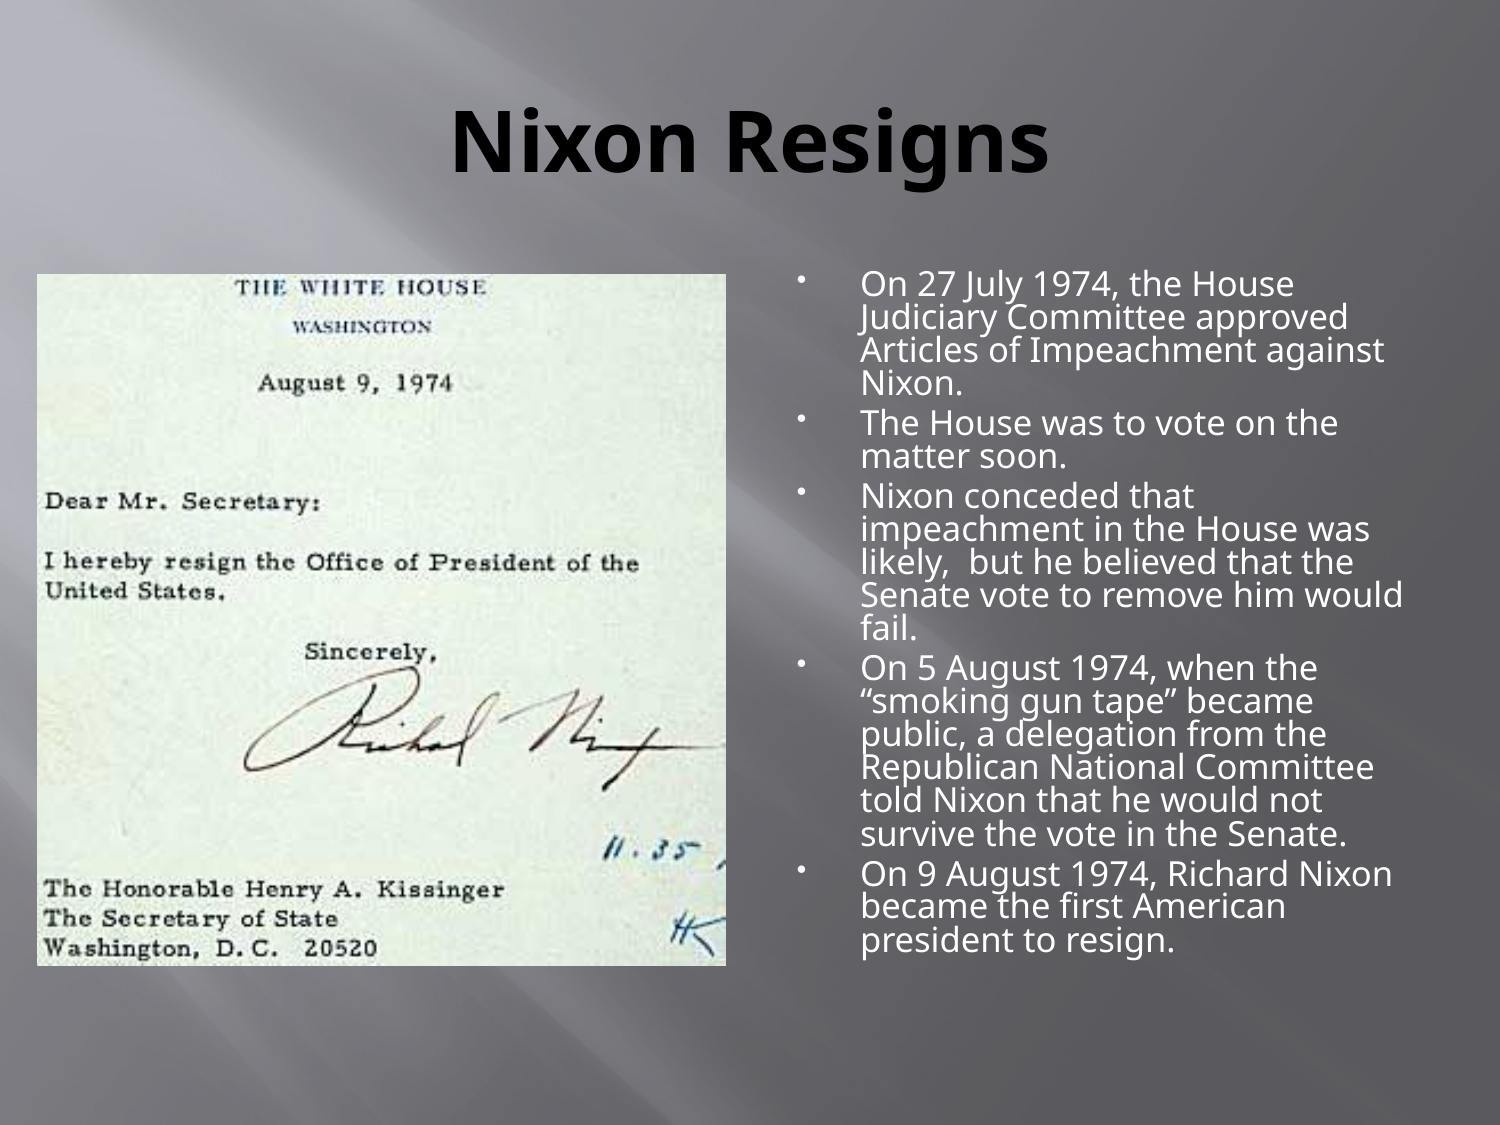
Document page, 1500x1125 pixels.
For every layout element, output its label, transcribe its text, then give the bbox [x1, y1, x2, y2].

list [37, 274, 726, 966]
title Nixon Resigns [75, 45, 1425, 233]
list On 27 July 1974, the House Judiciary Committee approved Articles of Impeachment against Nixon. The House was to vote on the matter soon. Nixon conceded that impeachment in the House was likely, but he believed that the Senate vote to remove him would fail. On 5 August 1974, when the “smoking gun tape” became public, a delegation from the Republican National Committee told Nixon that he would not survive the vote in the Senate. On 9 August 1974, Richard Nixon became the first American president to resign. [762, 262, 1425, 1005]
